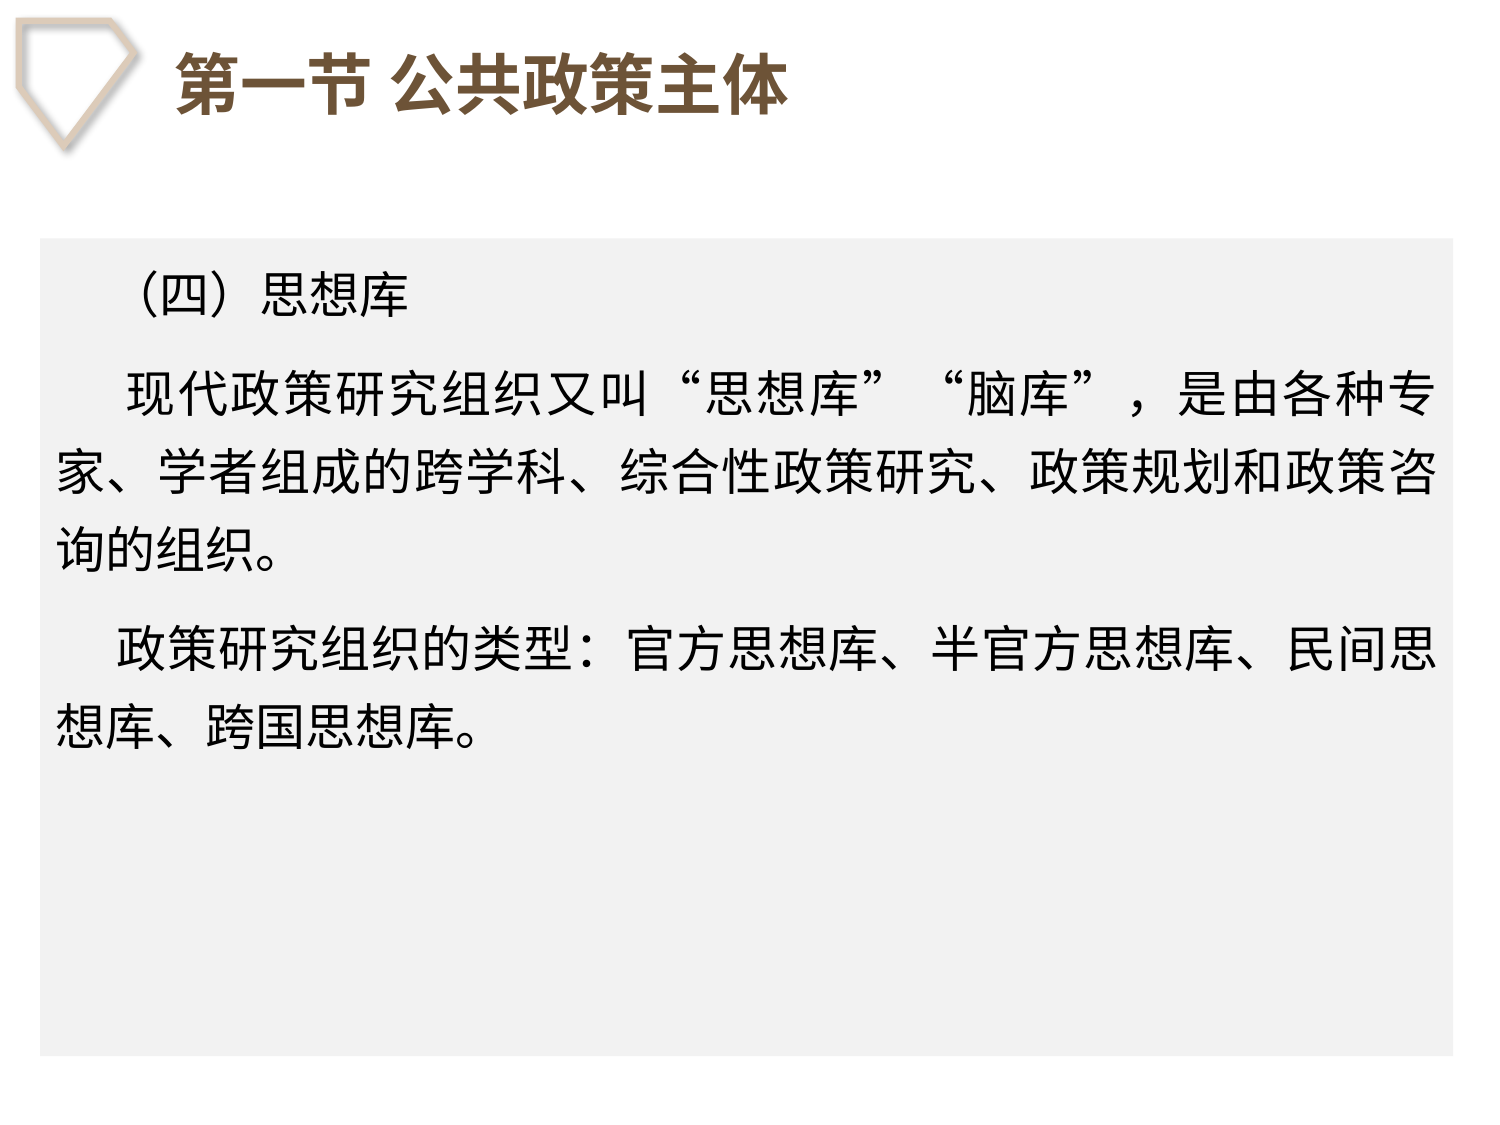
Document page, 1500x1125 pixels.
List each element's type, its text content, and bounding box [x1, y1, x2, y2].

title 第一节 公共政策主体 [158, 18, 1456, 159]
list （四）思想库 现代政策研究组织又叫“思想库”“脑库”，是由各种专家、学者组成的跨学科、综合性政策研究、政策规划和政策咨询的组织。 政策研究组织的类型：官方思想库、半官方思想库、民间思想库、跨国思想库。 [40, 238, 1454, 1057]
